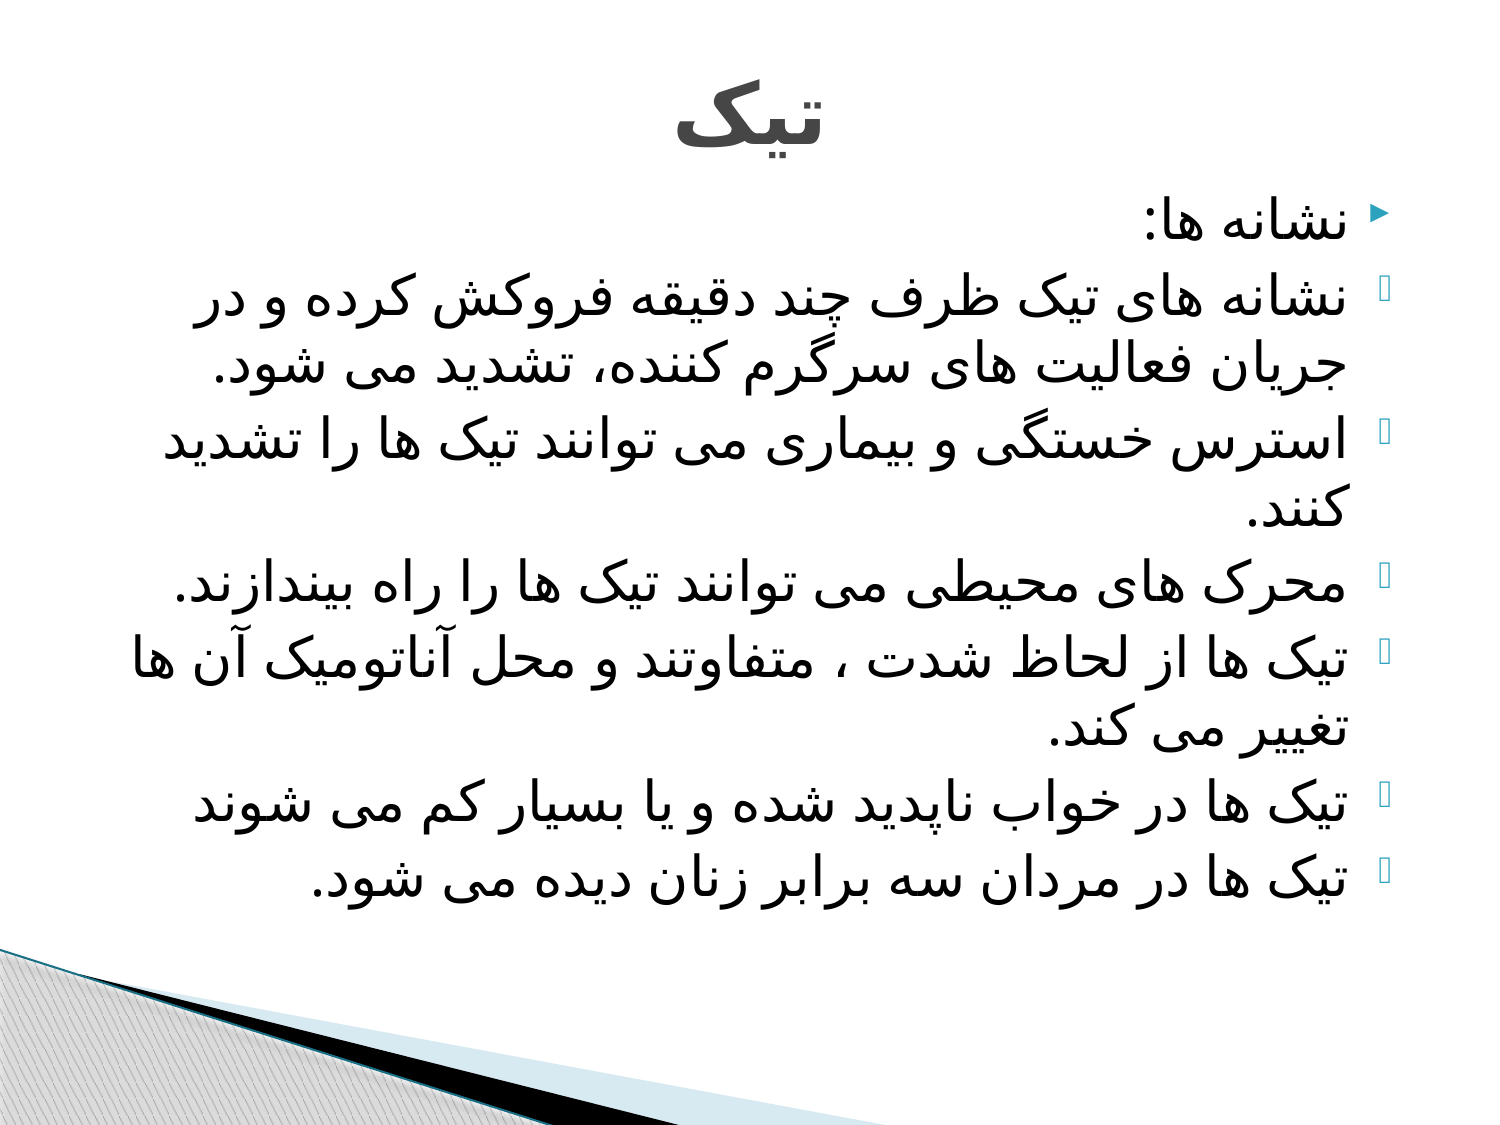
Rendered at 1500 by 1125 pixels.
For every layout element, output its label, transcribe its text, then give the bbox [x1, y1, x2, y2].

list نشانه ها: نشانه های تیک ظرف چند دقیقه فروکش کرده و در جریان فعالیت های سرگرم کننده، تشدید می شود. استرس خستگی و بیماری می توانند تیک ها را تشدید کنند. محرک های محیطی می توانند تیک ها را راه بیندازند. تیک ها از لحاظ شدت ، متفاوتند و محل آناتومیک آن ها تغییر می کند. تیک ها در خواب ناپدید شده و یا بسیار کم می شوند تیک ها در مردان سه برابر زنان دیده می شود. [75, 176, 1425, 986]
title تیک [75, 45, 1425, 176]
